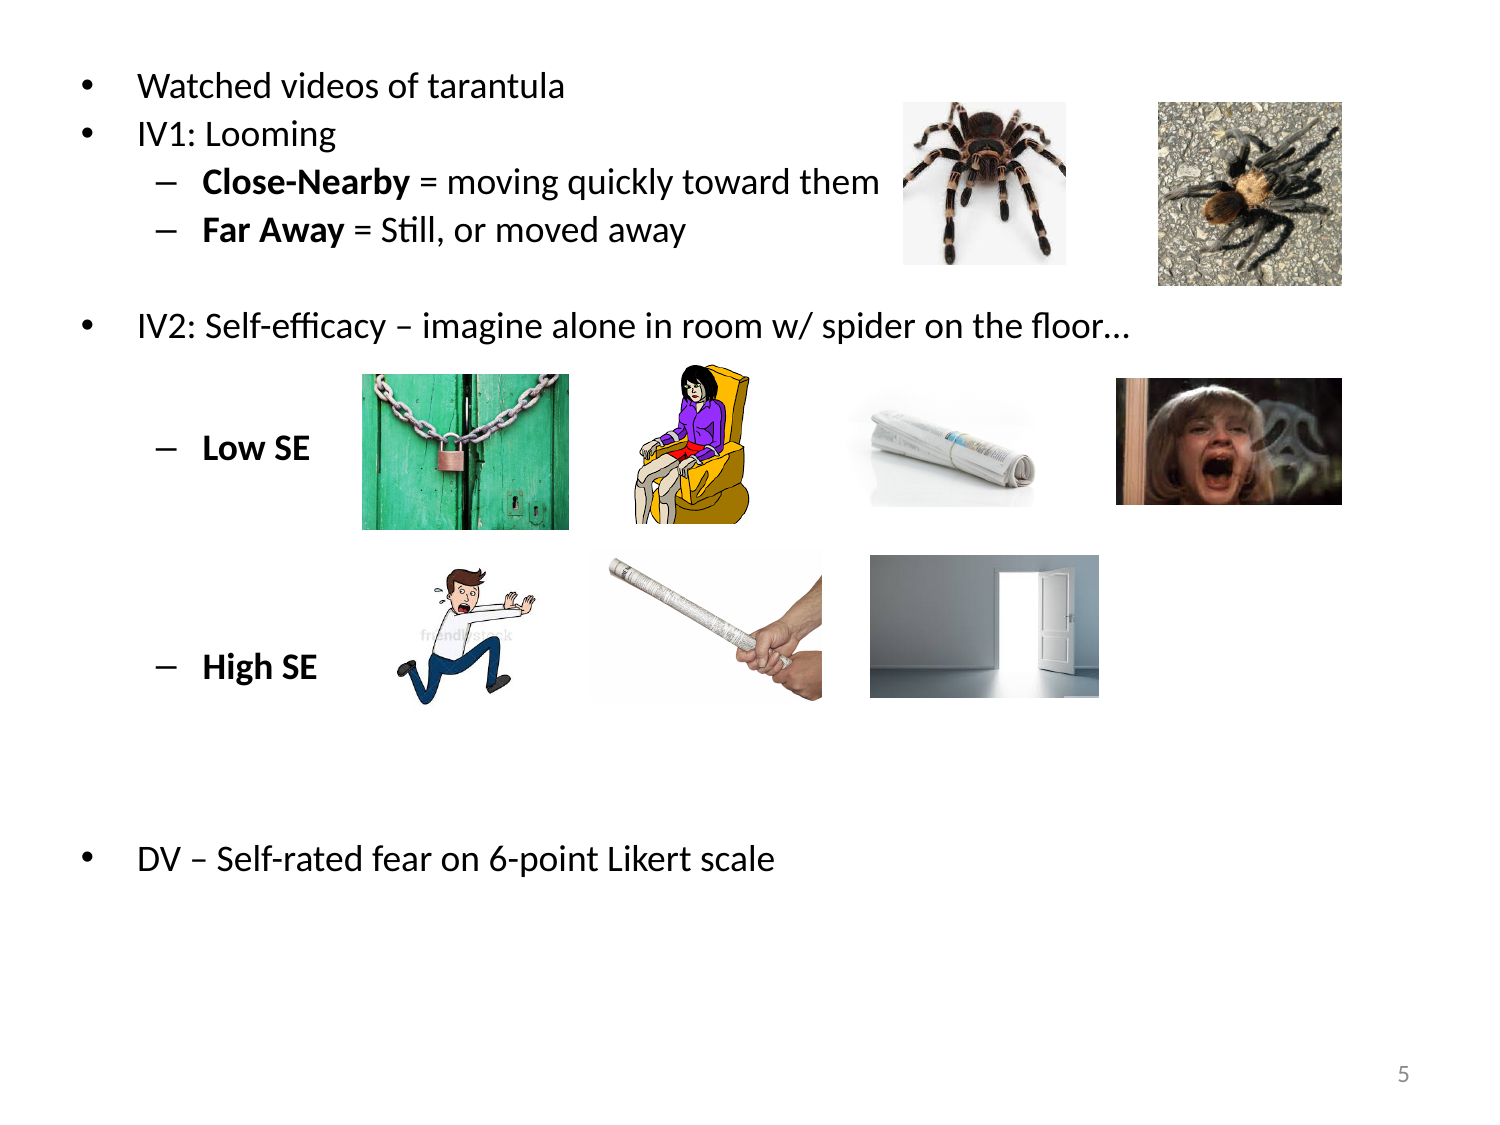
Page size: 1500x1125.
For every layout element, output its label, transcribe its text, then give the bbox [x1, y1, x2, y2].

picture [1157, 101, 1342, 286]
slide_number 5 [1074, 1042, 1425, 1103]
list Watched videos of tarantula IV1: Looming Close-Nearby = moving quickly toward them Far Away = Still, or moved away IV2: Self-efficacy – imagine alone in room w/ spider on the floor… Low SE High SE DV – Self-rated fear on 6-point Likert scale [65, 58, 1435, 726]
picture [902, 101, 1066, 265]
picture [589, 547, 822, 702]
picture [390, 562, 541, 711]
picture [362, 349, 786, 530]
picture [825, 366, 1037, 508]
picture [1115, 378, 1342, 506]
picture [870, 555, 1099, 698]
